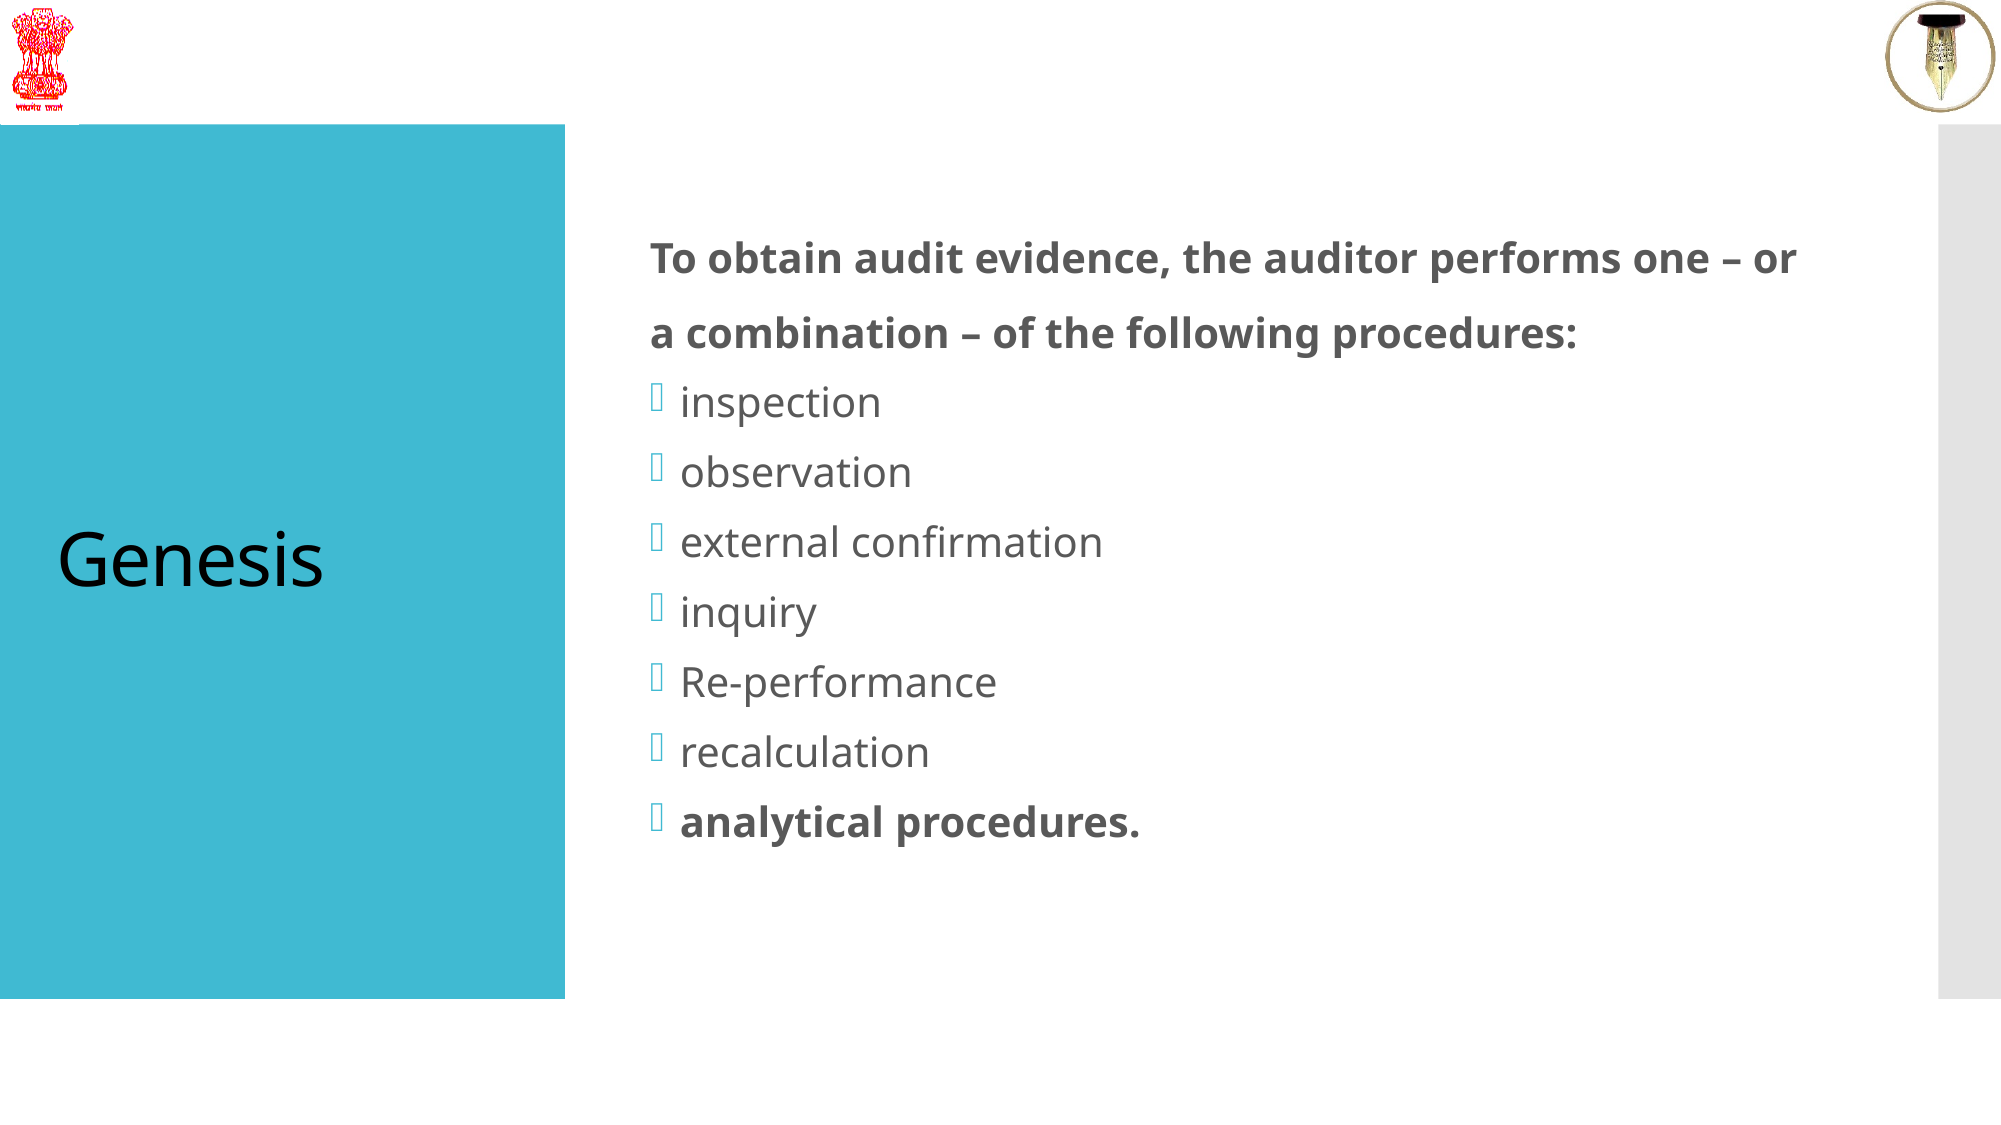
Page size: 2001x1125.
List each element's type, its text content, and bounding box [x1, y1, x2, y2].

title Genesis [41, 184, 525, 940]
list To obtain audit evidence, the auditor performs one – or a combination – of the following procedures: inspection observation external confirmation inquiry Re-performance recalculation analytical procedures. [634, 141, 1835, 982]
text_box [0, 0, 79, 125]
picture [1884, 0, 1996, 113]
